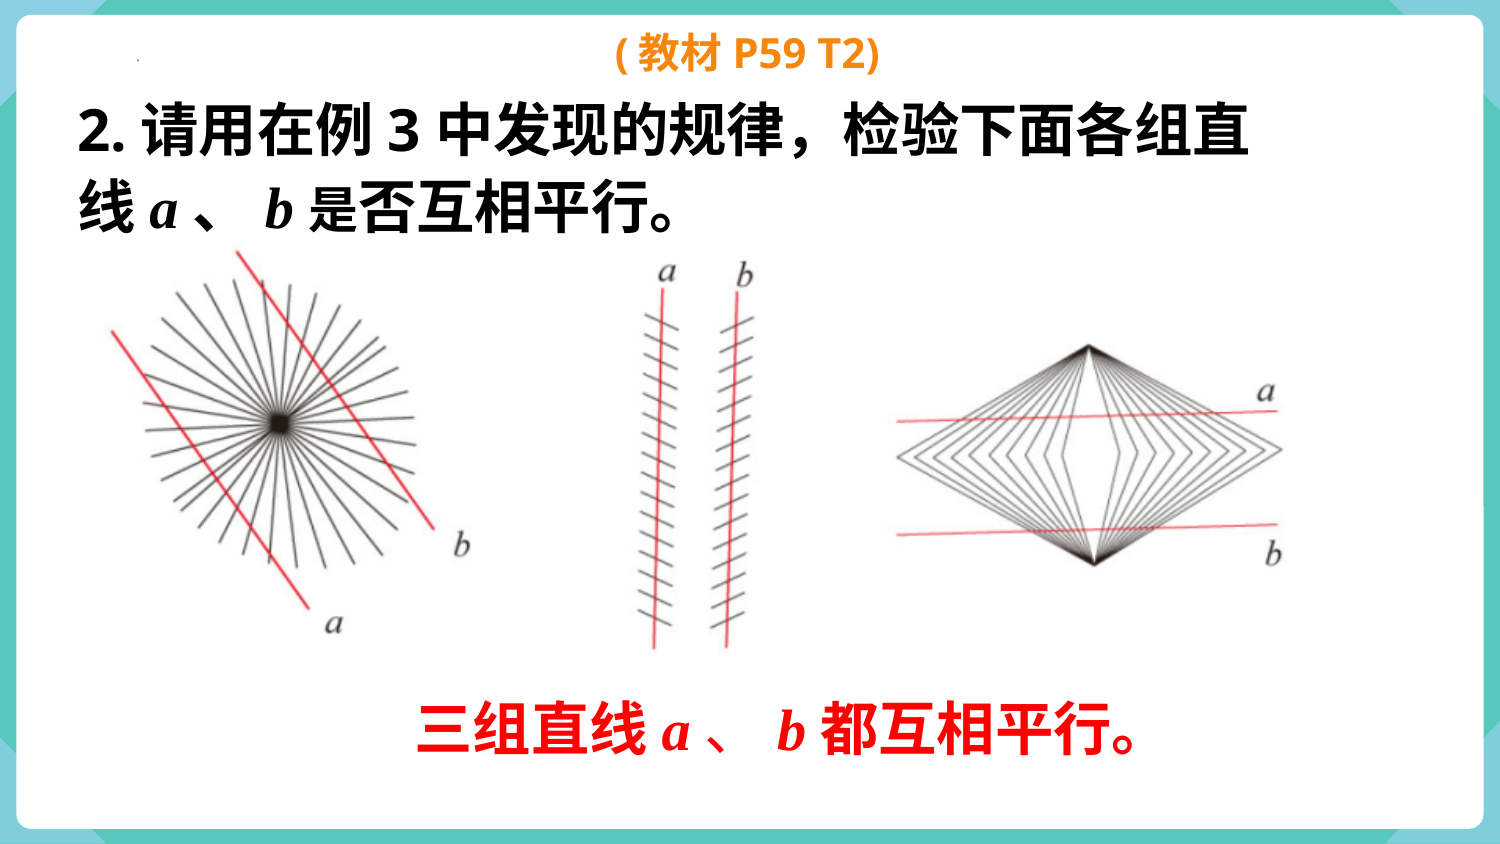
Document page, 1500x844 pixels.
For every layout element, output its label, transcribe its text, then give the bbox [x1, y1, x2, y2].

text_box 三组直线a、b都互相平行。 [399, 684, 1157, 770]
picture [99, 241, 1293, 659]
text_box 2.请用在例3中发现的规律，检验下面各组直 线a、b是否互相平行。 [62, 84, 1286, 242]
text_box (教材P59 T2) [599, 18, 909, 84]
